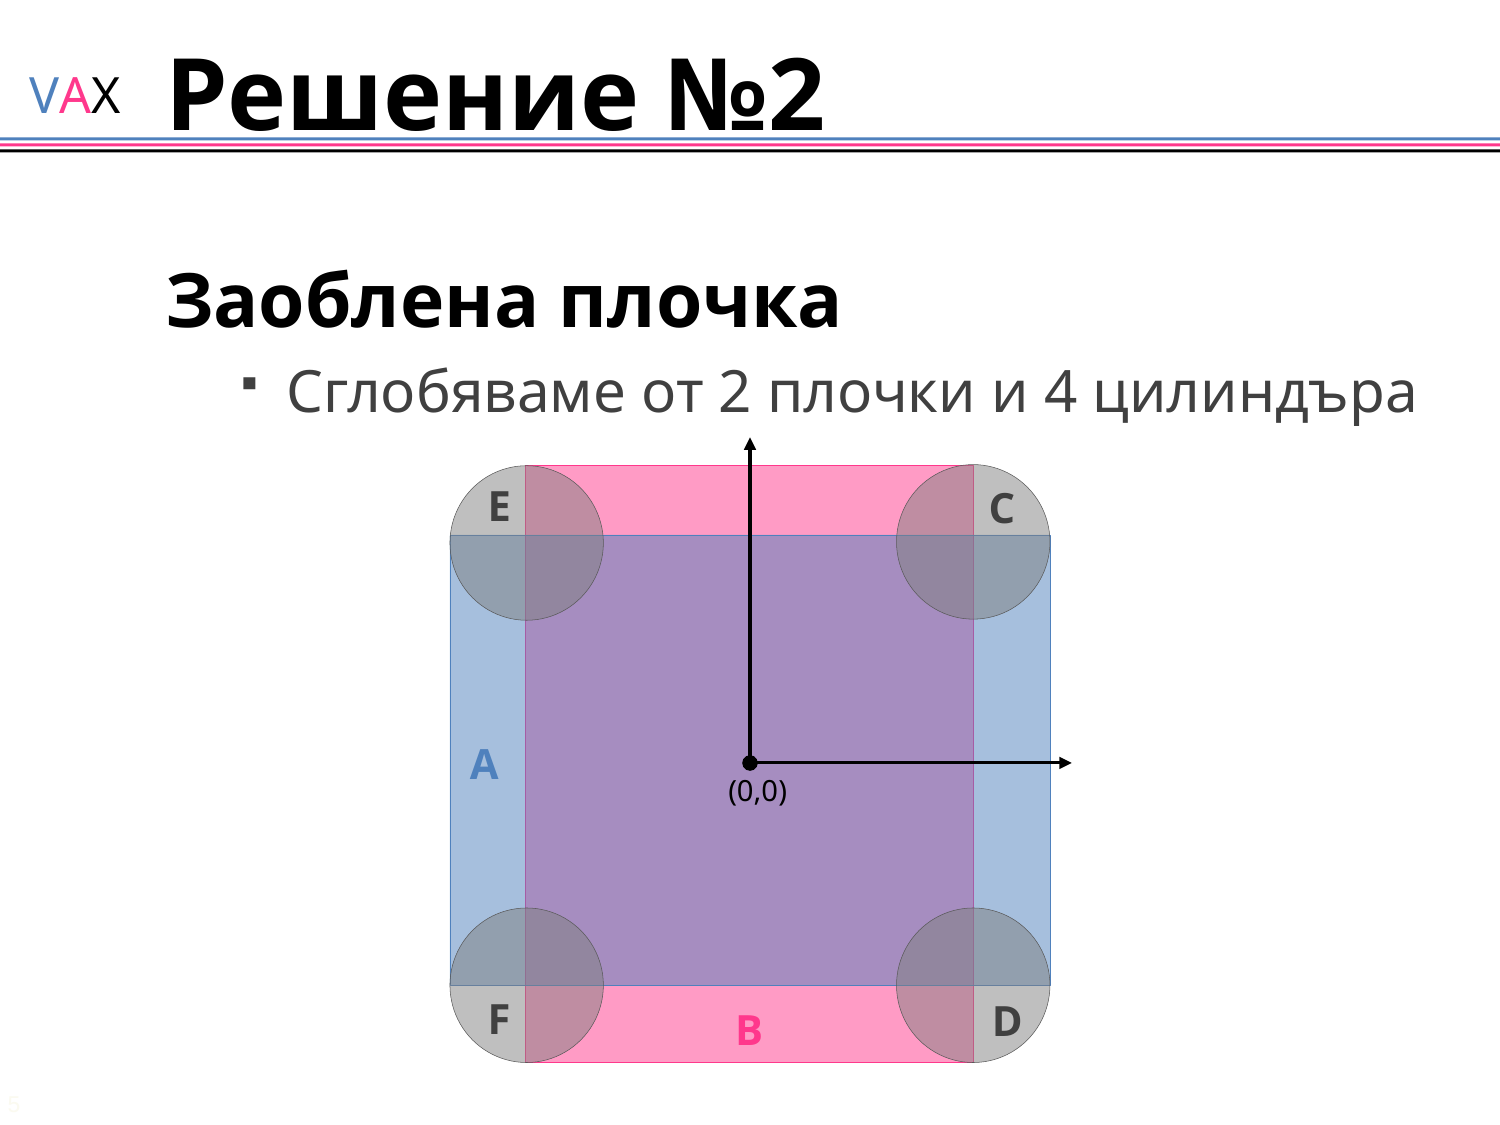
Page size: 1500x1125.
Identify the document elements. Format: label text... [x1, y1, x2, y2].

text_box [543, 987, 957, 1064]
text_box B [715, 996, 784, 1062]
text_box (0,0) [702, 764, 814, 815]
text_box [740, 754, 754, 773]
text_box [894, 462, 1053, 622]
text_box А [450, 730, 519, 795]
text_box [447, 905, 606, 1065]
text_box [447, 463, 606, 623]
text_box [754, 754, 760, 762]
text_box F [465, 985, 534, 1050]
text_box C [967, 474, 1036, 540]
text_box [542, 464, 745, 533]
text_box [448, 533, 1052, 987]
text_box [894, 905, 1053, 1065]
text_box D [973, 987, 1042, 1053]
list Заоблена плочка Сглобяваме от 2 плочки и 4 цилиндъра [150, 200, 1488, 1113]
text_box E [465, 471, 534, 537]
title Решение №2 [0, 37, 1500, 144]
text_box [754, 464, 953, 533]
